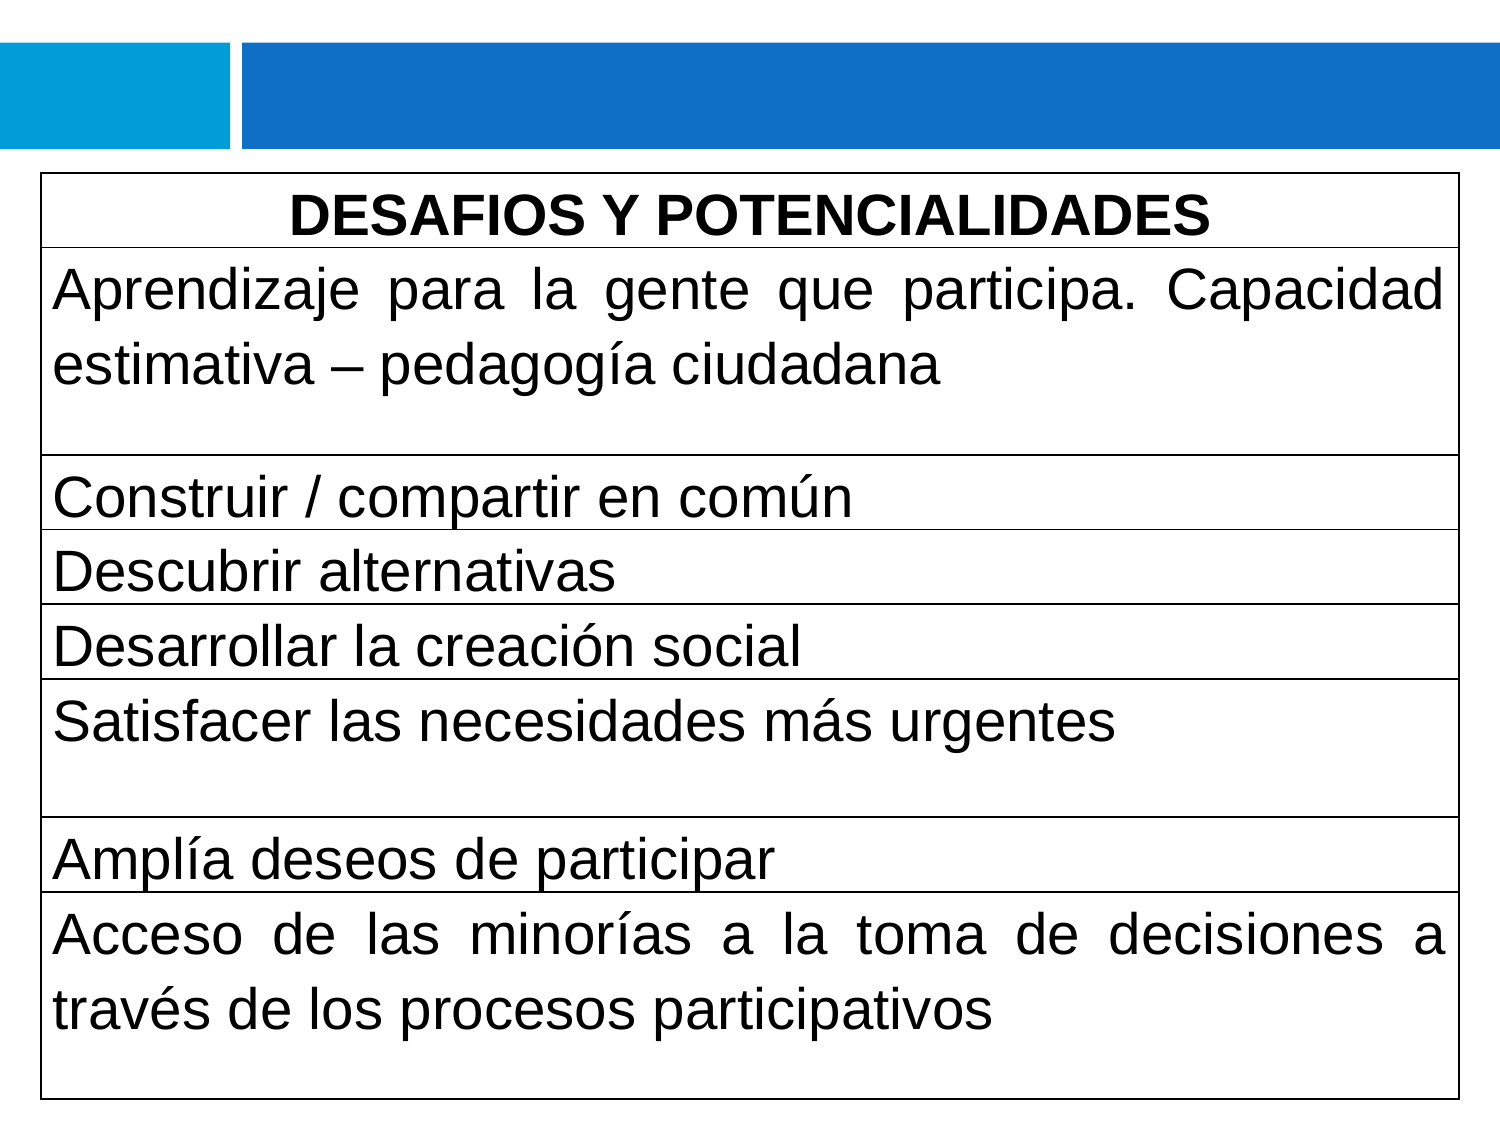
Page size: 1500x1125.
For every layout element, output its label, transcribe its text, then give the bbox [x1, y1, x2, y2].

table_cell Amplía deseos de participar [42, 818, 1458, 891]
text_box [0, 41, 232, 151]
table_cell Descubrir alternativas [42, 530, 1458, 603]
table_header DESAFIOS Y POTENCIALIDADES [42, 174, 1458, 247]
table_cell Construir / compartir en común [42, 456, 1458, 529]
table_cell Satisfacer las necesidades más urgentes [42, 680, 1458, 816]
table_cell Acceso de las minorías a la toma de decisiones a través de los procesos participativos [42, 893, 1458, 1098]
table_cell Desarrollar la creación social [42, 605, 1458, 678]
table_cell Aprendizaje para la gente que participa. Capacidad estimativa – pedagogía ciudadana [42, 248, 1458, 454]
text_box [241, 41, 1500, 151]
